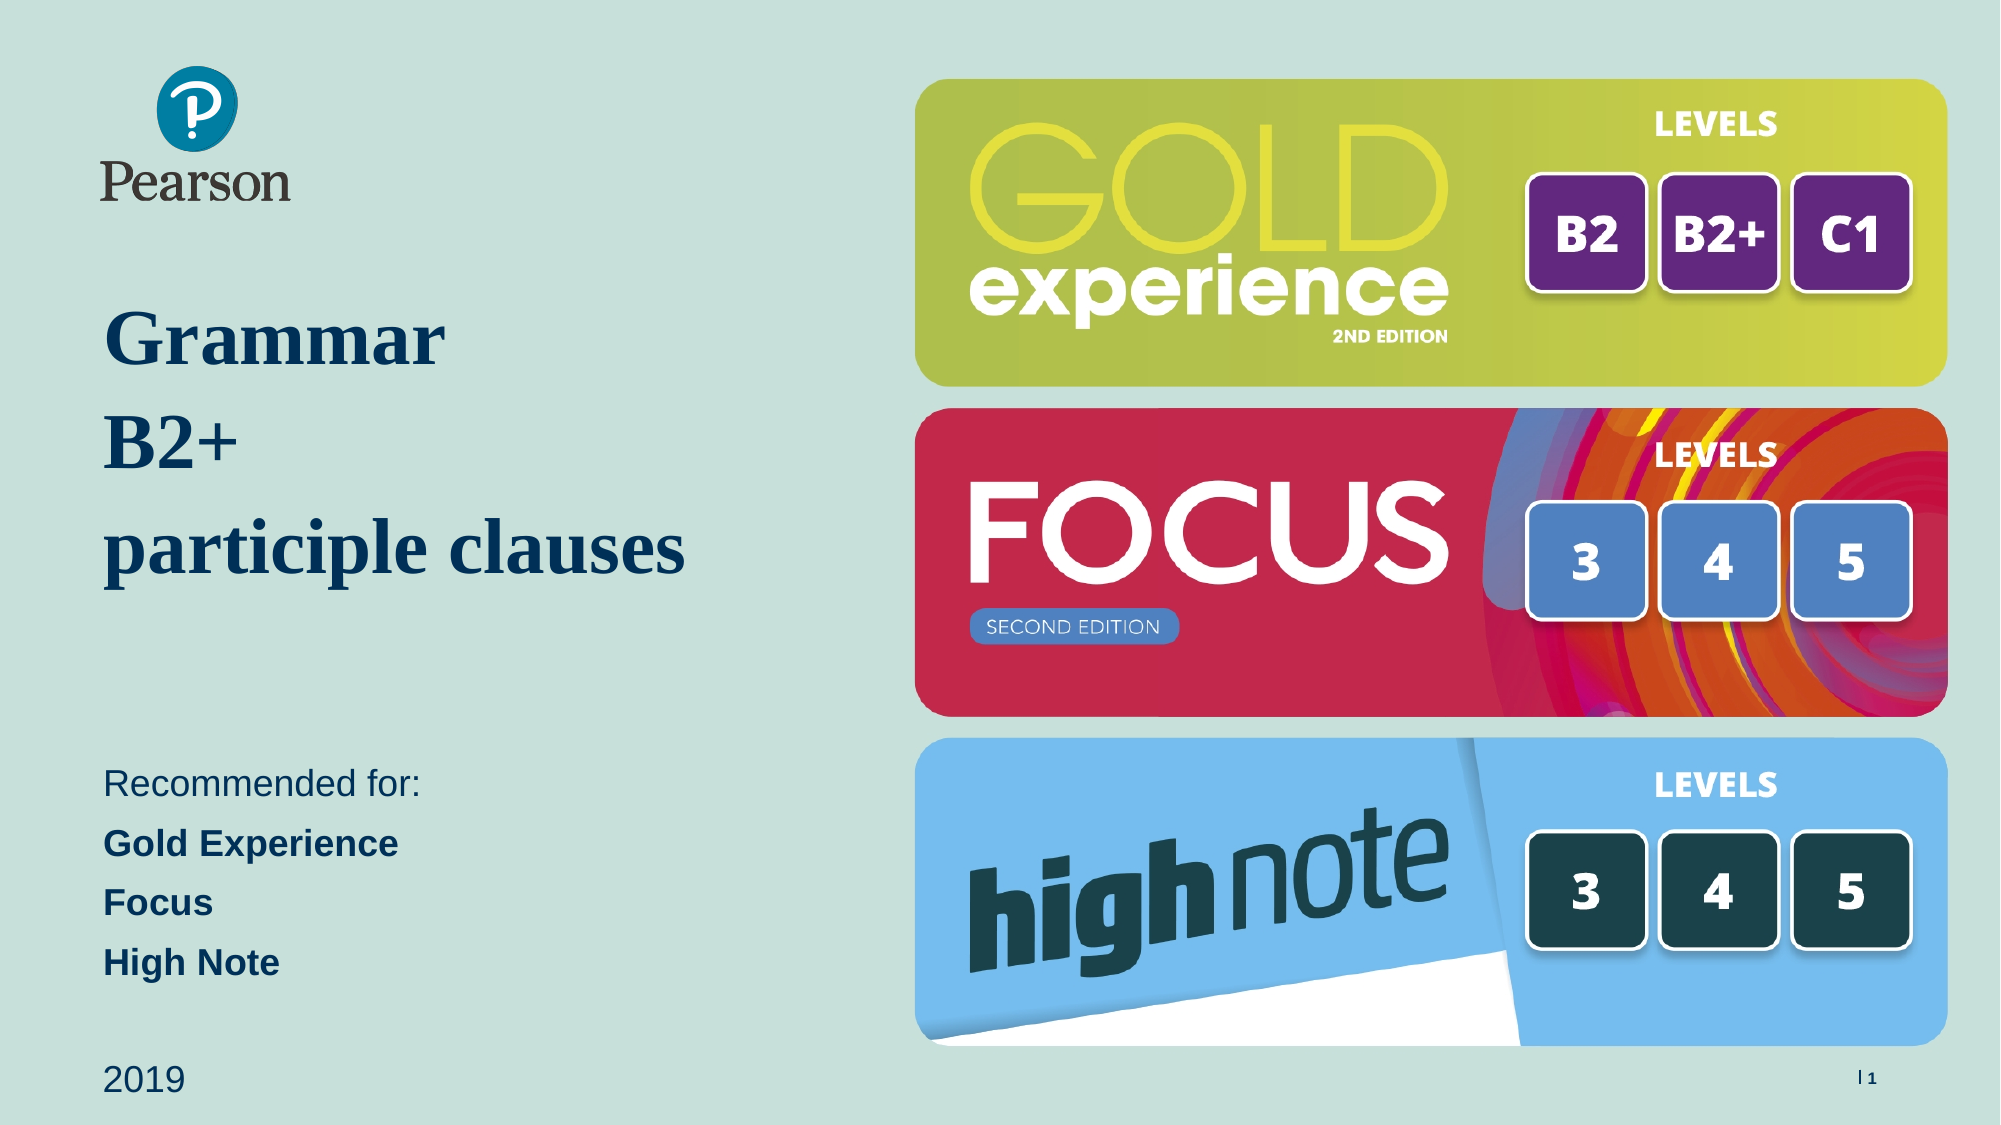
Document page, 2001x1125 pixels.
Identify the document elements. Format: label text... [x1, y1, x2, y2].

text_box Recommended for: Gold Experience Focus High Note [103, 743, 857, 930]
picture [0, 0, 2001, 1125]
list 2019 [102, 1045, 970, 1093]
slide_number 1 [1867, 1068, 1896, 1087]
title Grammar B2+ participle clauses [103, 275, 921, 615]
